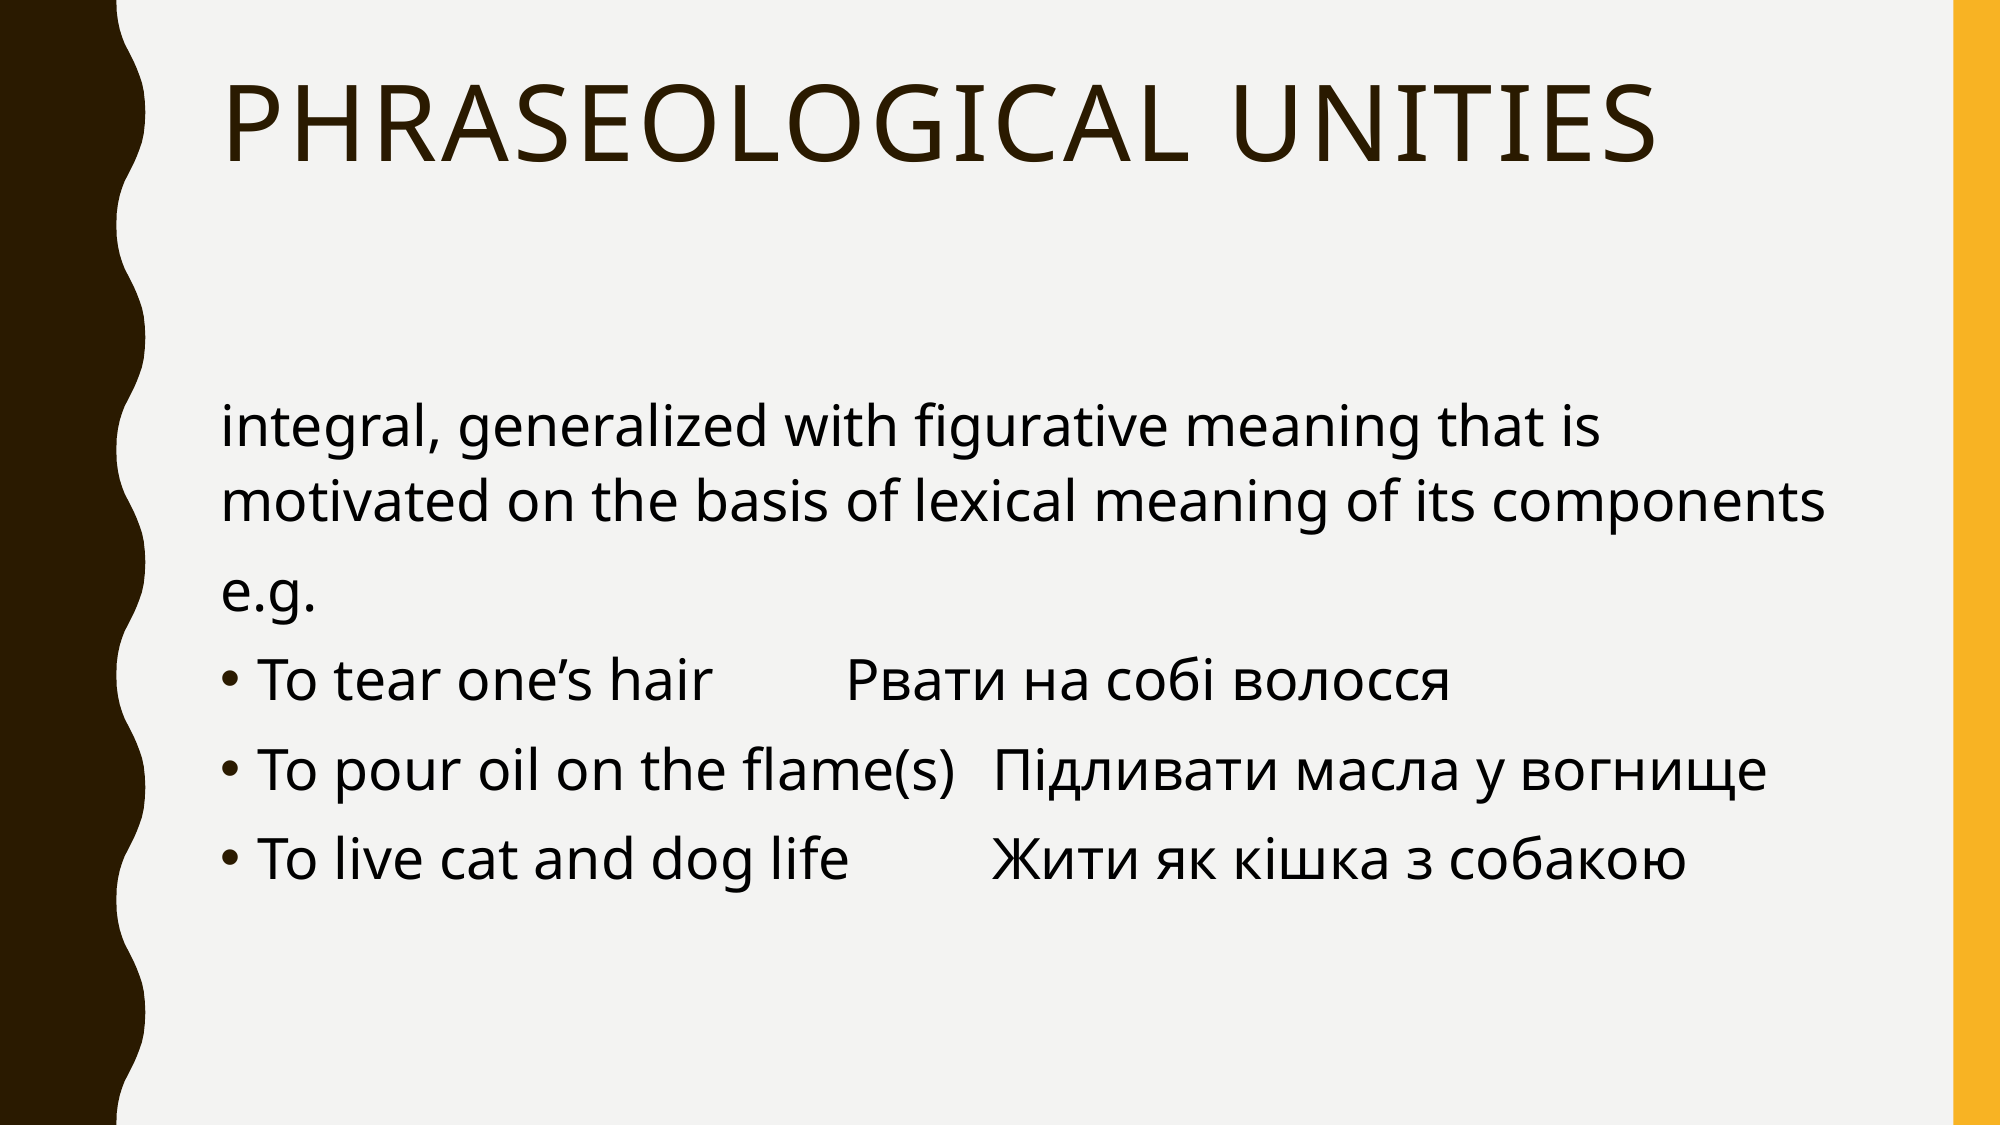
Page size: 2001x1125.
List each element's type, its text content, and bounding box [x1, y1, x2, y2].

title Phraseological unities [205, 62, 1875, 308]
list integral, generalized with figurative meaning that is motivated on the basis of lexical meaning of its components e.g. To tear one’s hair Рвати на собі волосся To pour oil on the flame(s) Підливати масла у вогнище To live cat and dog life Жити як кішка з собакою [205, 375, 1875, 965]
